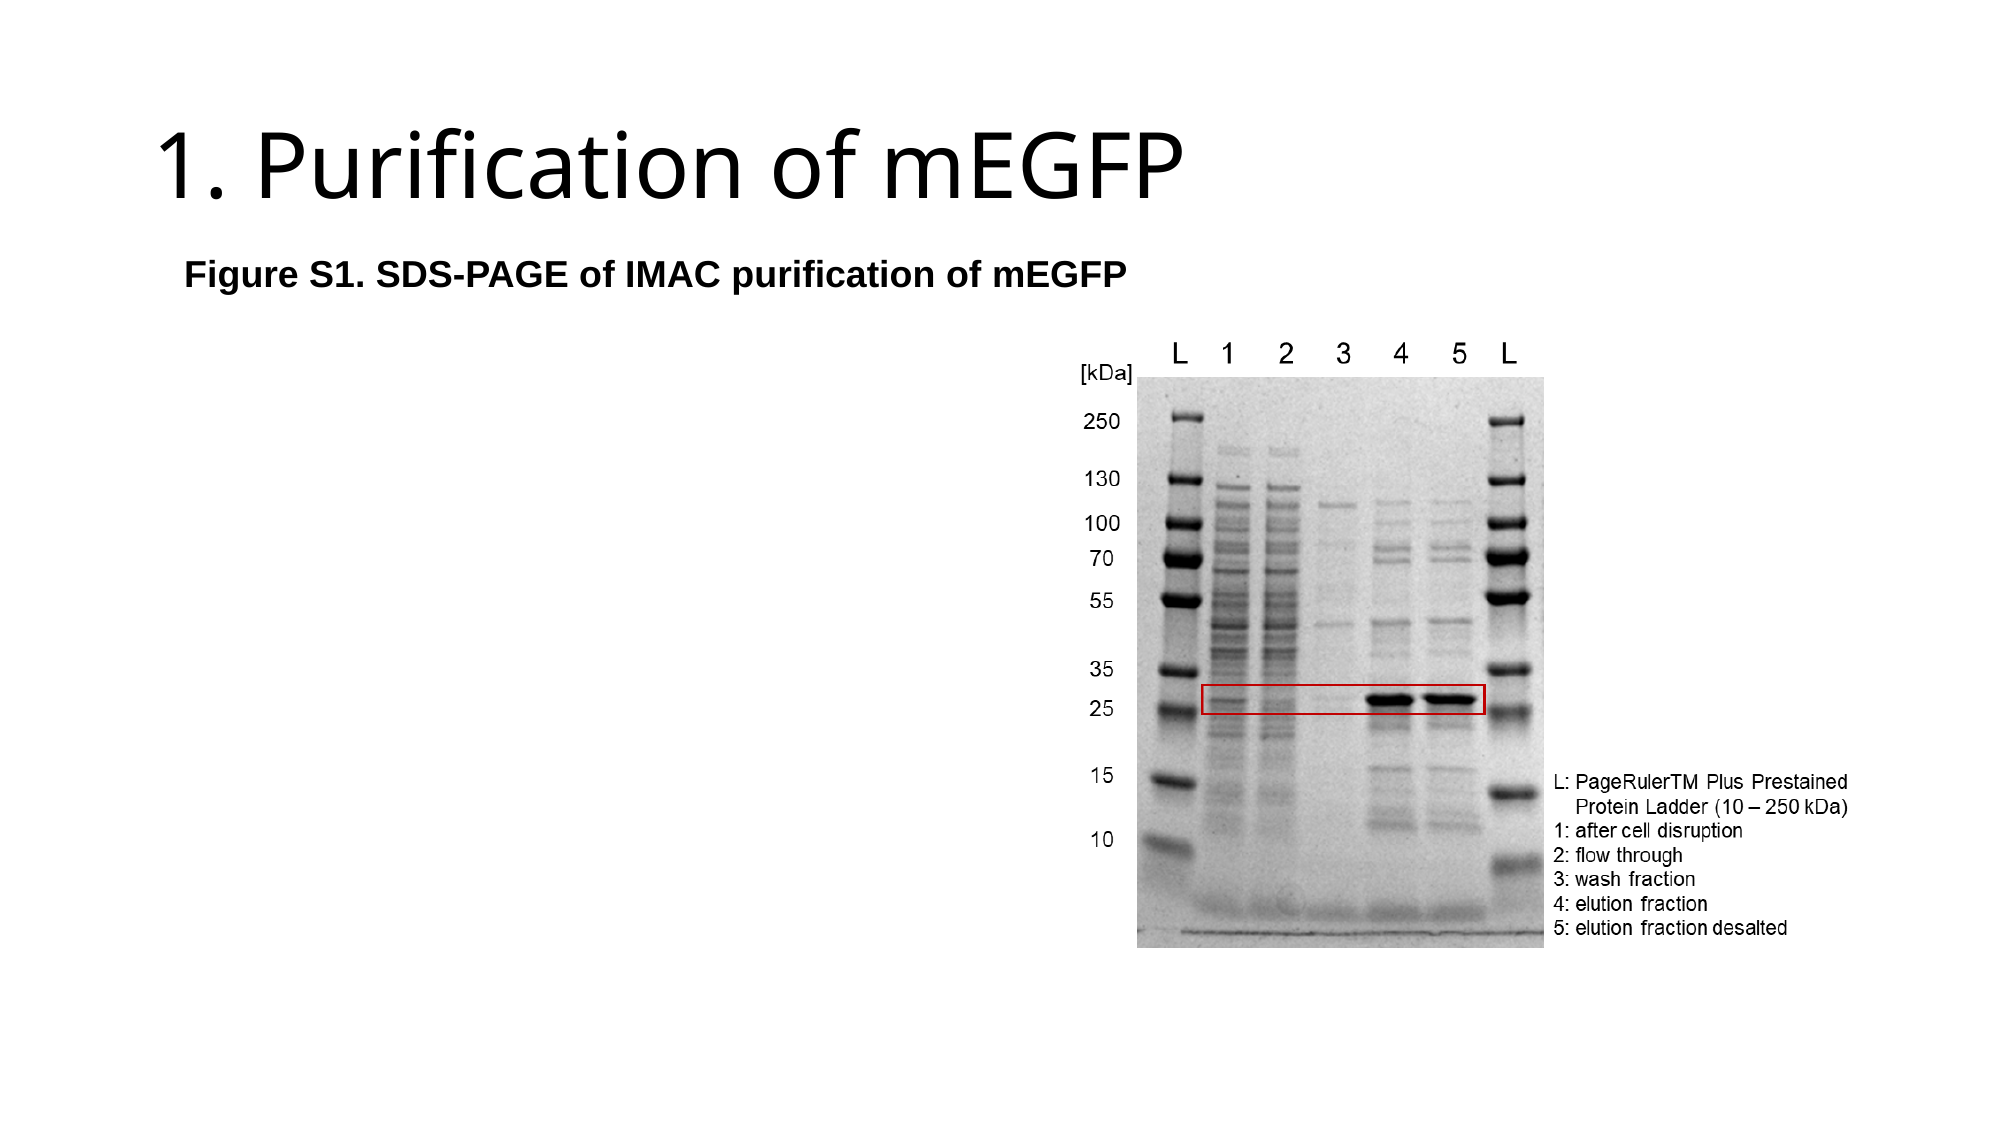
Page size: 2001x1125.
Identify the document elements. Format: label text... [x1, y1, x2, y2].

text_box Figure S1. SDS-PAGE of IMAC purification of mEGFP [169, 242, 1438, 303]
title 1. Purification of mEGFP [137, 59, 1863, 278]
picture [1066, 325, 1863, 952]
